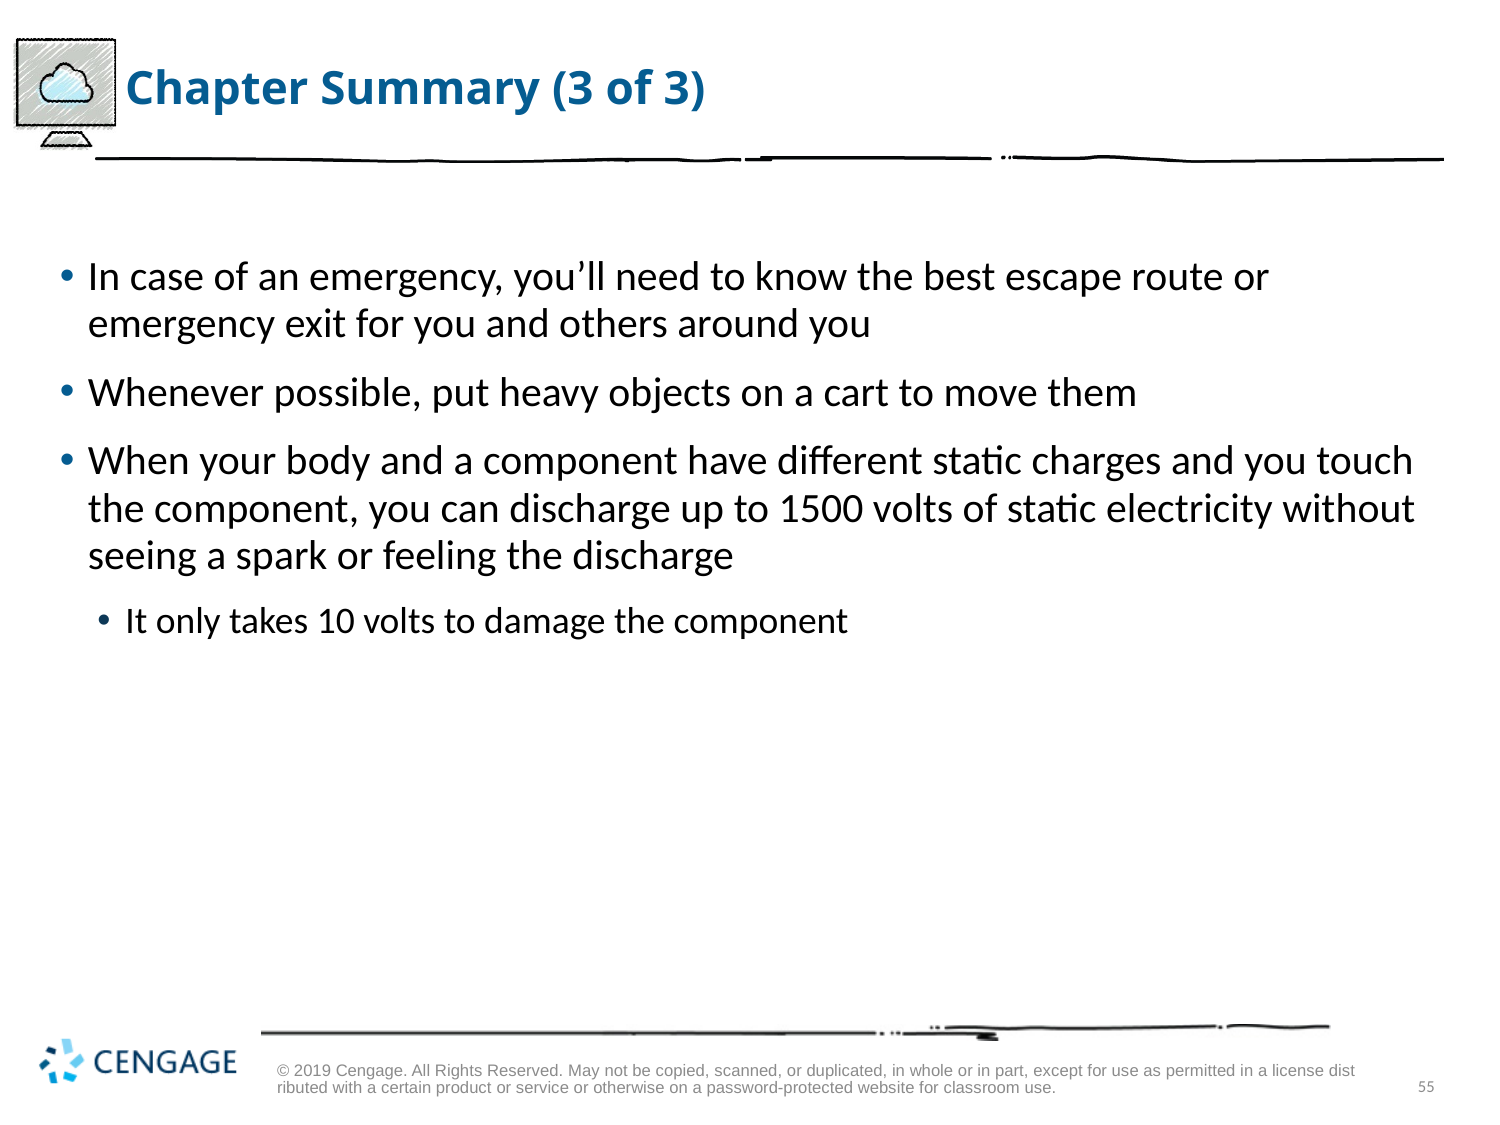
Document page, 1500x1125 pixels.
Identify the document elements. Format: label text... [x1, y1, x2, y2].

footer © 2019 Cengage. All Rights Reserved. May not be copied, scanned, or duplicated, in whole or in part, except for use as permitted in a license distributed with a certain product or service or otherwise on a password-protected website for classroom use. [262, 1050, 1375, 1091]
list In case of an emergency, you’ll need to know the best escape route or emergency exit for you and others around you Whenever possible, put heavy objects on a cart to move them When your body and a component have different static charges and you touch the component, you can discharge up to 1500 volts of static electricity without seeing a spark or feeling the discharge It only takes 10 volts to damage the component [59, 252, 1441, 647]
title Chapter Summary (3 of 3) [125, 66, 1442, 116]
picture [261, 1024, 1331, 1041]
picture [95, 155, 1444, 163]
picture [19, 1025, 249, 1096]
picture [13, 36, 117, 151]
